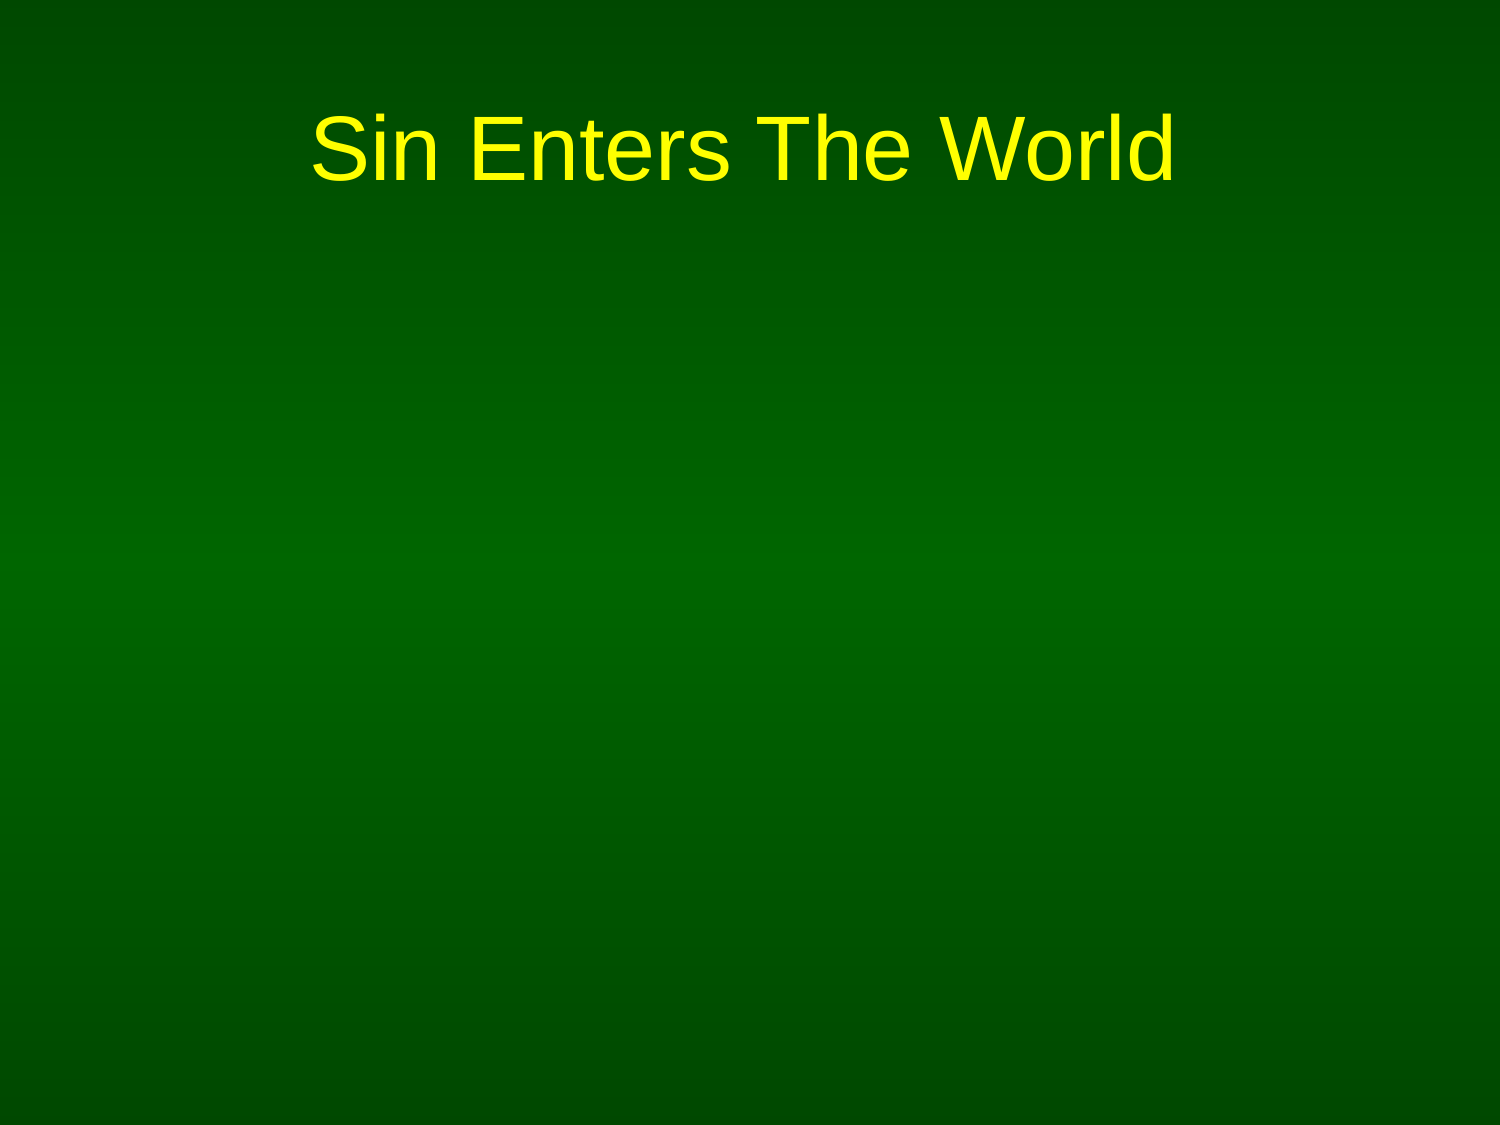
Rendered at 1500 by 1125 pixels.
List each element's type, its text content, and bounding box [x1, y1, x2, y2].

title Sin Enters The World [50, 50, 1438, 238]
